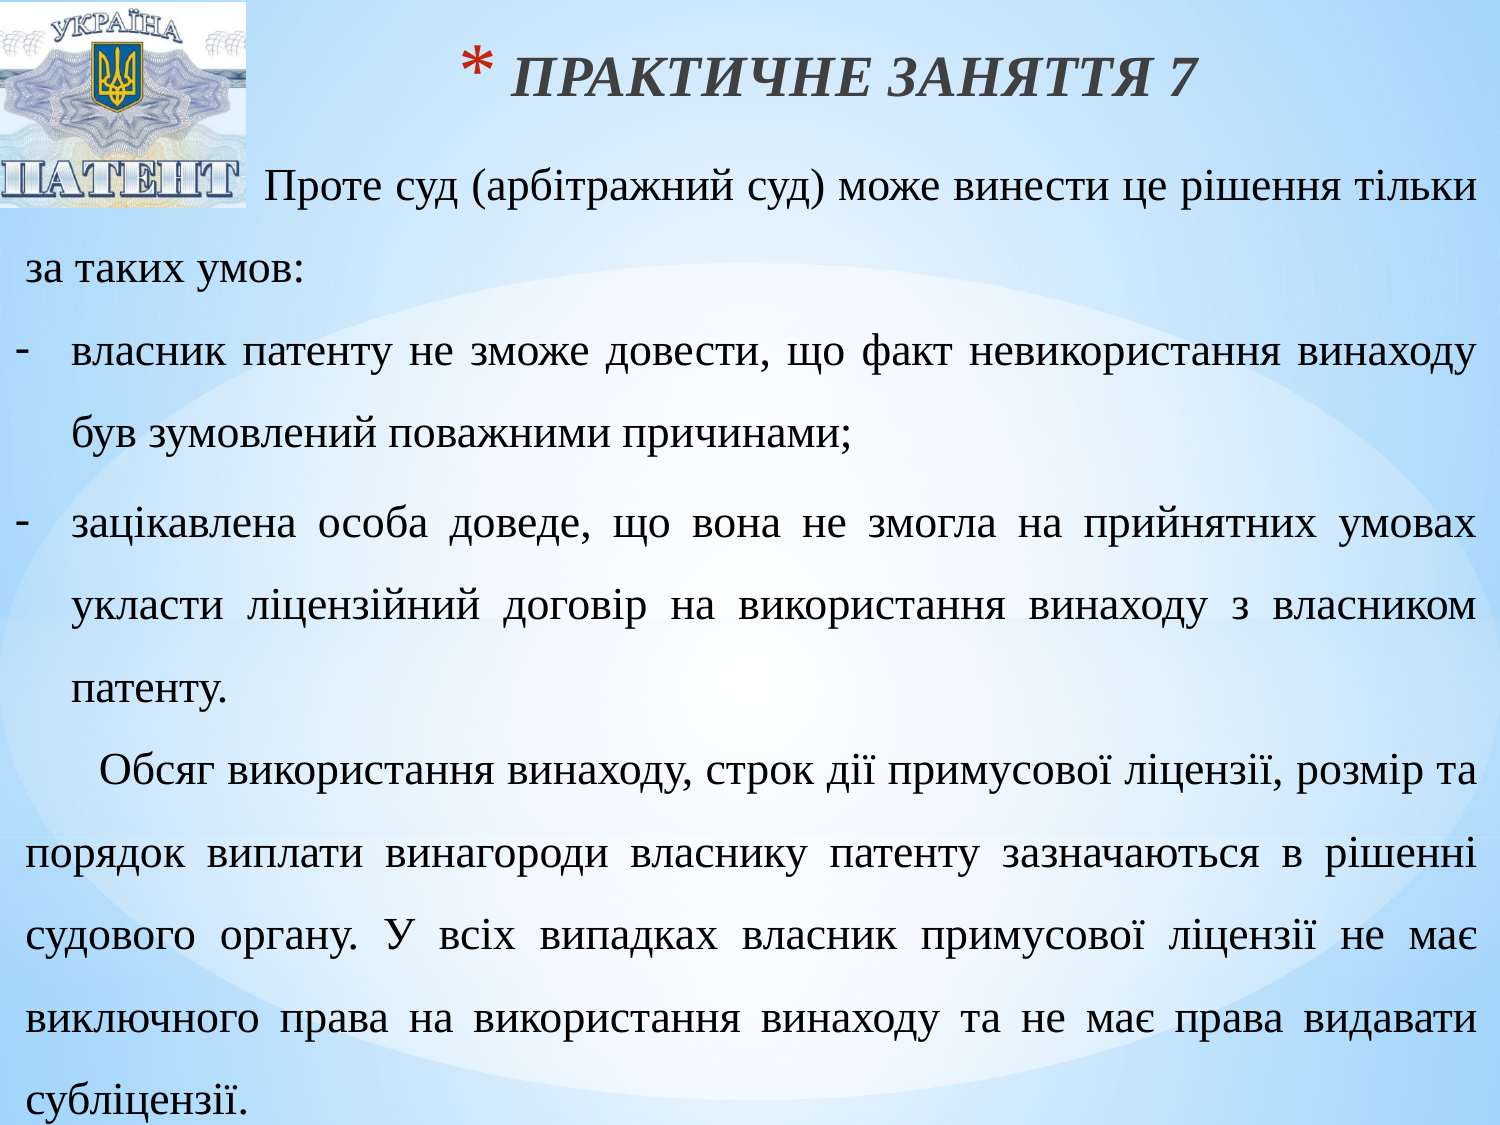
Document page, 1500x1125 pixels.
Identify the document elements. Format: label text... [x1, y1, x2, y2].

text_box ПРАКТИЧНЕ ЗАНЯТТЯ 7 [252, 30, 1427, 114]
text_box Проте суд (арбітражний суд) може винести це рішення тільки за таких умов: власник патенту не зможе довести, що факт невикористання винаходу був зумовлений поважними причинами; зацікавлена особа доведе, що вона не змогла на прийнятних умовах укласти ліцензійний договір на використання винаходу з власником патенту. Обсяг використання винаходу, строк дії примусової ліцензії, розмір та порядок виплати винагороди власнику патенту зазначаються в рішенні судового органу. У всіх випадках власник примусової ліцензії не має виключного права на використання винаходу та не має права видавати субліцензії. [0, 119, 1500, 1125]
picture [0, 2, 246, 209]
